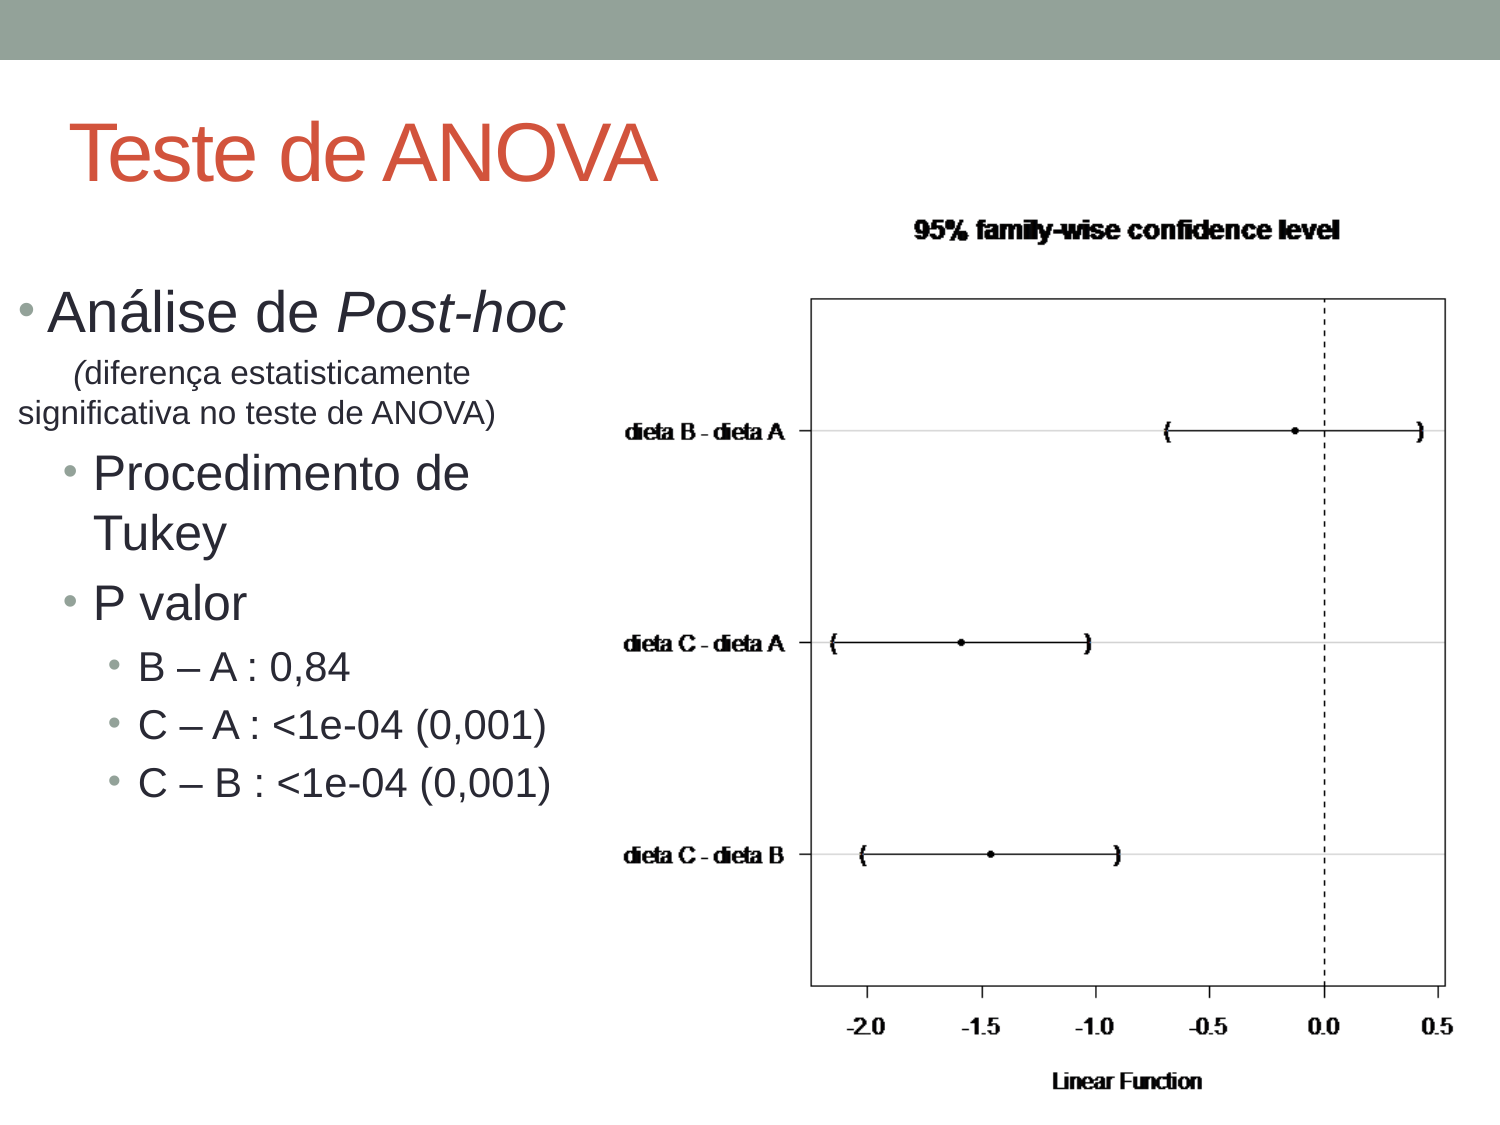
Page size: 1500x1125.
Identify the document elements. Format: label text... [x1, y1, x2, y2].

title Teste de ANOVA [53, 66, 1404, 229]
list Análise de Post-hoc (diferença estatisticamente significativa no teste de ANOVA) Procedimento de Tukey P valor B – A : 0,84 C – A : <1e-04 (0,001) C – B : <1e-04 (0,001) [2, 267, 565, 1010]
picture [567, 189, 1499, 1124]
